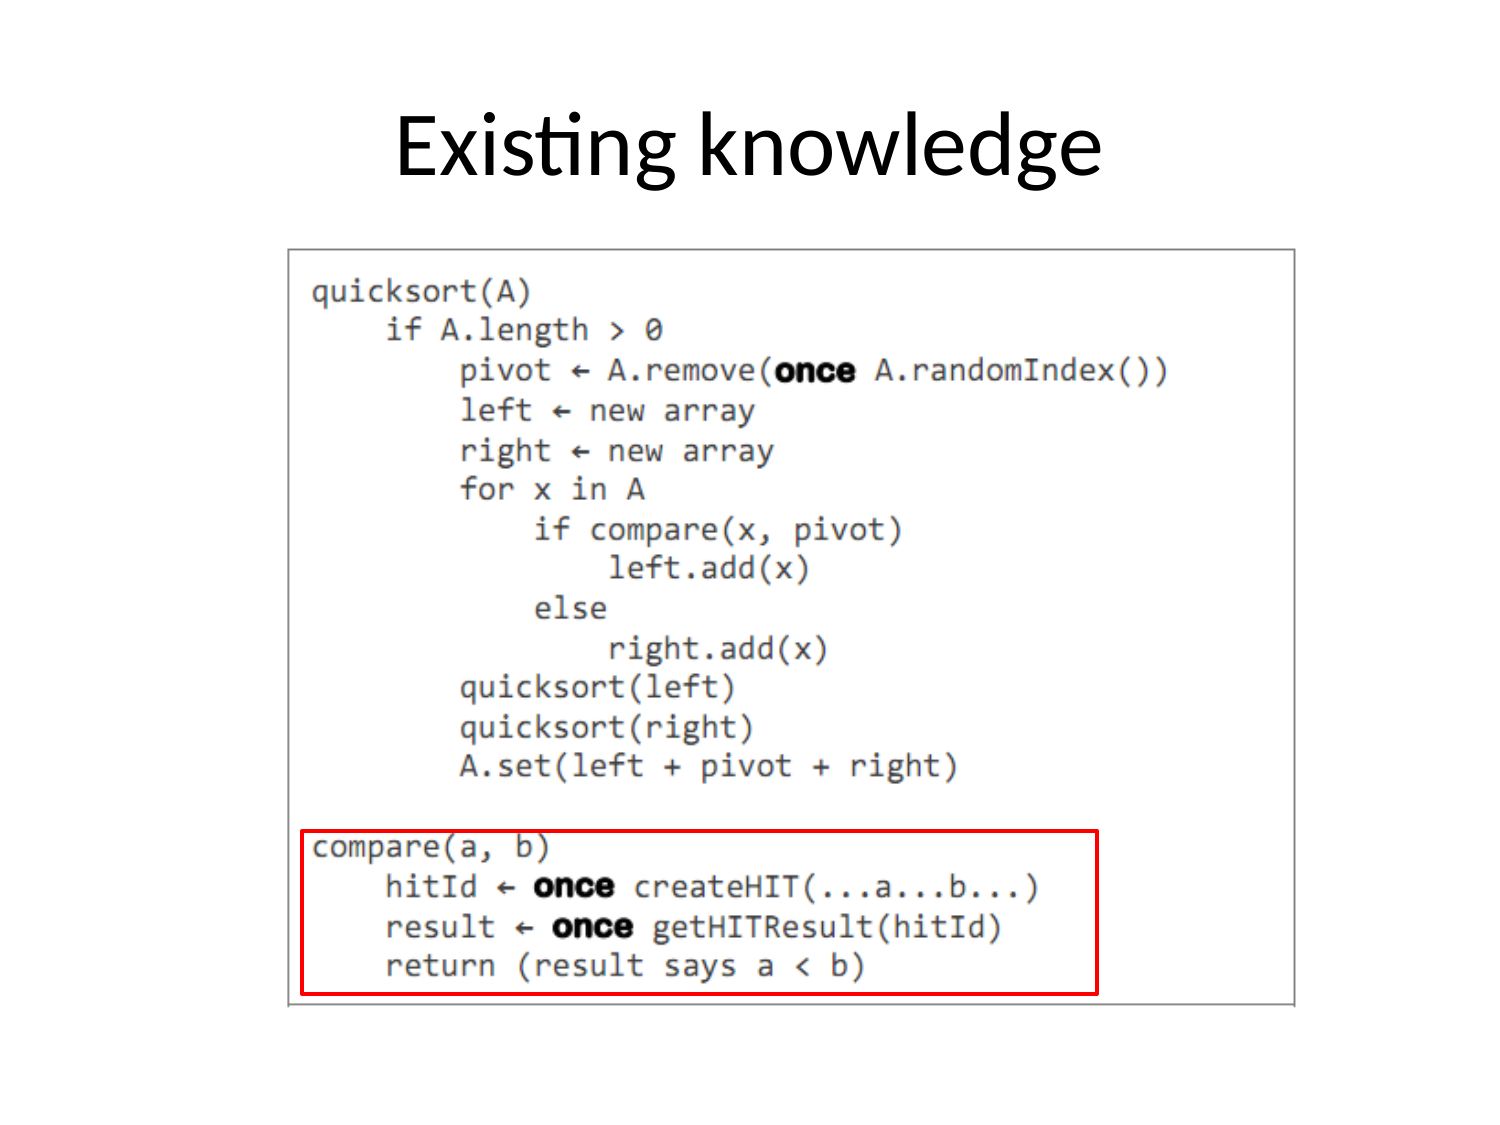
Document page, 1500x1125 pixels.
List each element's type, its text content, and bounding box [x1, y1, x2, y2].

picture [274, 238, 1305, 1013]
title Existing knowledge [75, 45, 1425, 233]
